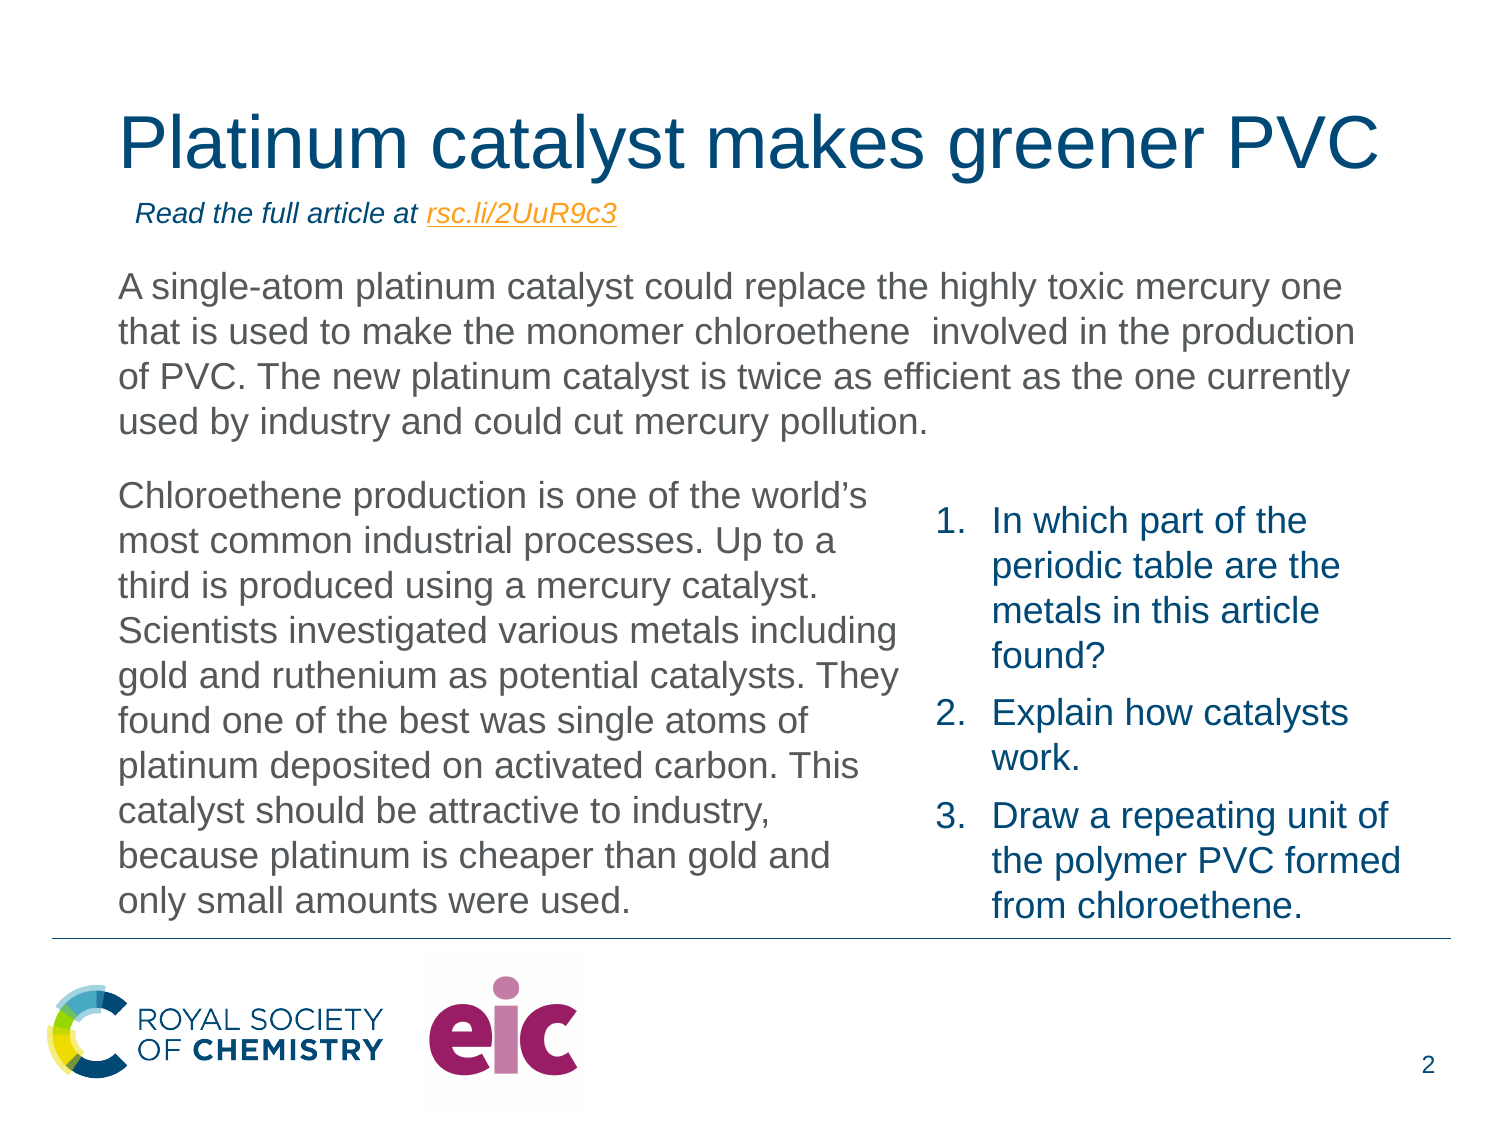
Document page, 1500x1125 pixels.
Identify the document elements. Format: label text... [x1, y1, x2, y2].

title Platinum catalyst makes greener PVC [103, 35, 1397, 253]
text_box In which part of the periodic table are the metals in this article found? Explain how catalysts work. Draw a repeating unit of the polymer PVC formed from chloroethene. [920, 488, 1440, 934]
text_box Chloroethene production is one of the world’s most common industrial processes. Up to a third is produced using a mercury catalyst. Scientists investigated various metals including gold and ruthenium as potential catalysts. They found one of the best was single atoms of platinum deposited on activated carbon. This catalyst should be attractive to industry, because platinum is cheaper than gold and only small amounts were used. [103, 464, 921, 929]
text_box Read the full article at rsc.li/2UuR9c3 [119, 187, 1267, 237]
list A single-atom platinum catalyst could replace the highly toxic mercury one that is used to make the monomer chloroethene involved in the production of PVC. The new platinum catalyst is twice as efficient as the one currently used by industry and could cut mercury pollution. [103, 254, 1383, 481]
picture [0, 938, 583, 1125]
slide_number 2 [1113, 1033, 1451, 1094]
